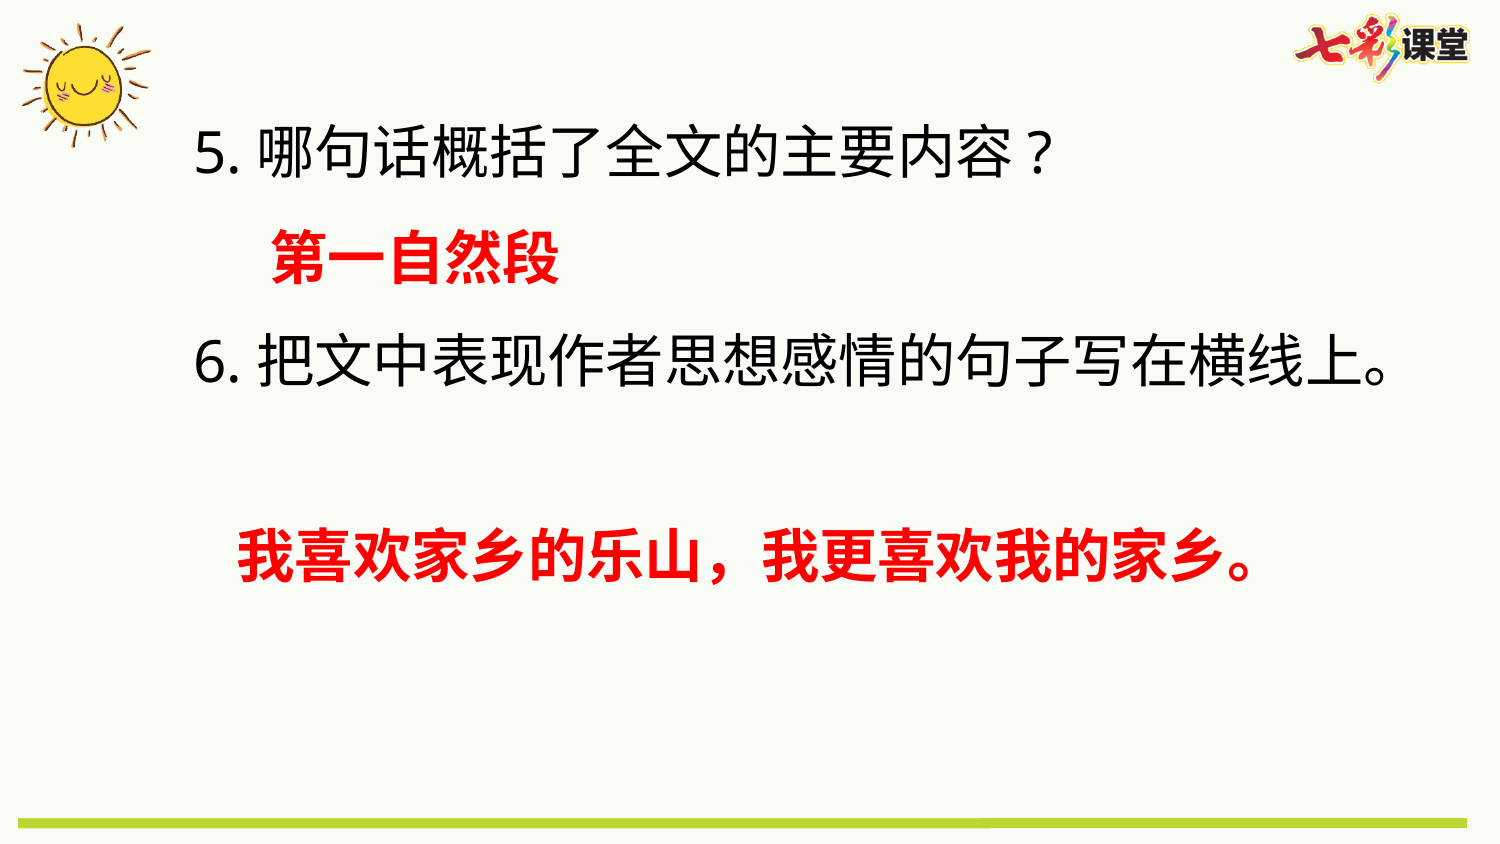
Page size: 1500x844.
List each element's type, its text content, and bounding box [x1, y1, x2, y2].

text_box 5.哪句话概括了全文的主要内容? 6.把文中表现作者思想感情的句子写在横线上。 [178, 107, 1437, 402]
picture [18, 771, 1467, 844]
text_box 第一自然段 [255, 213, 576, 299]
text_box 我喜欢家乡的乐山，我更喜欢我的家乡。 [222, 511, 1301, 597]
picture [1291, 9, 1472, 87]
picture [0, 0, 173, 172]
